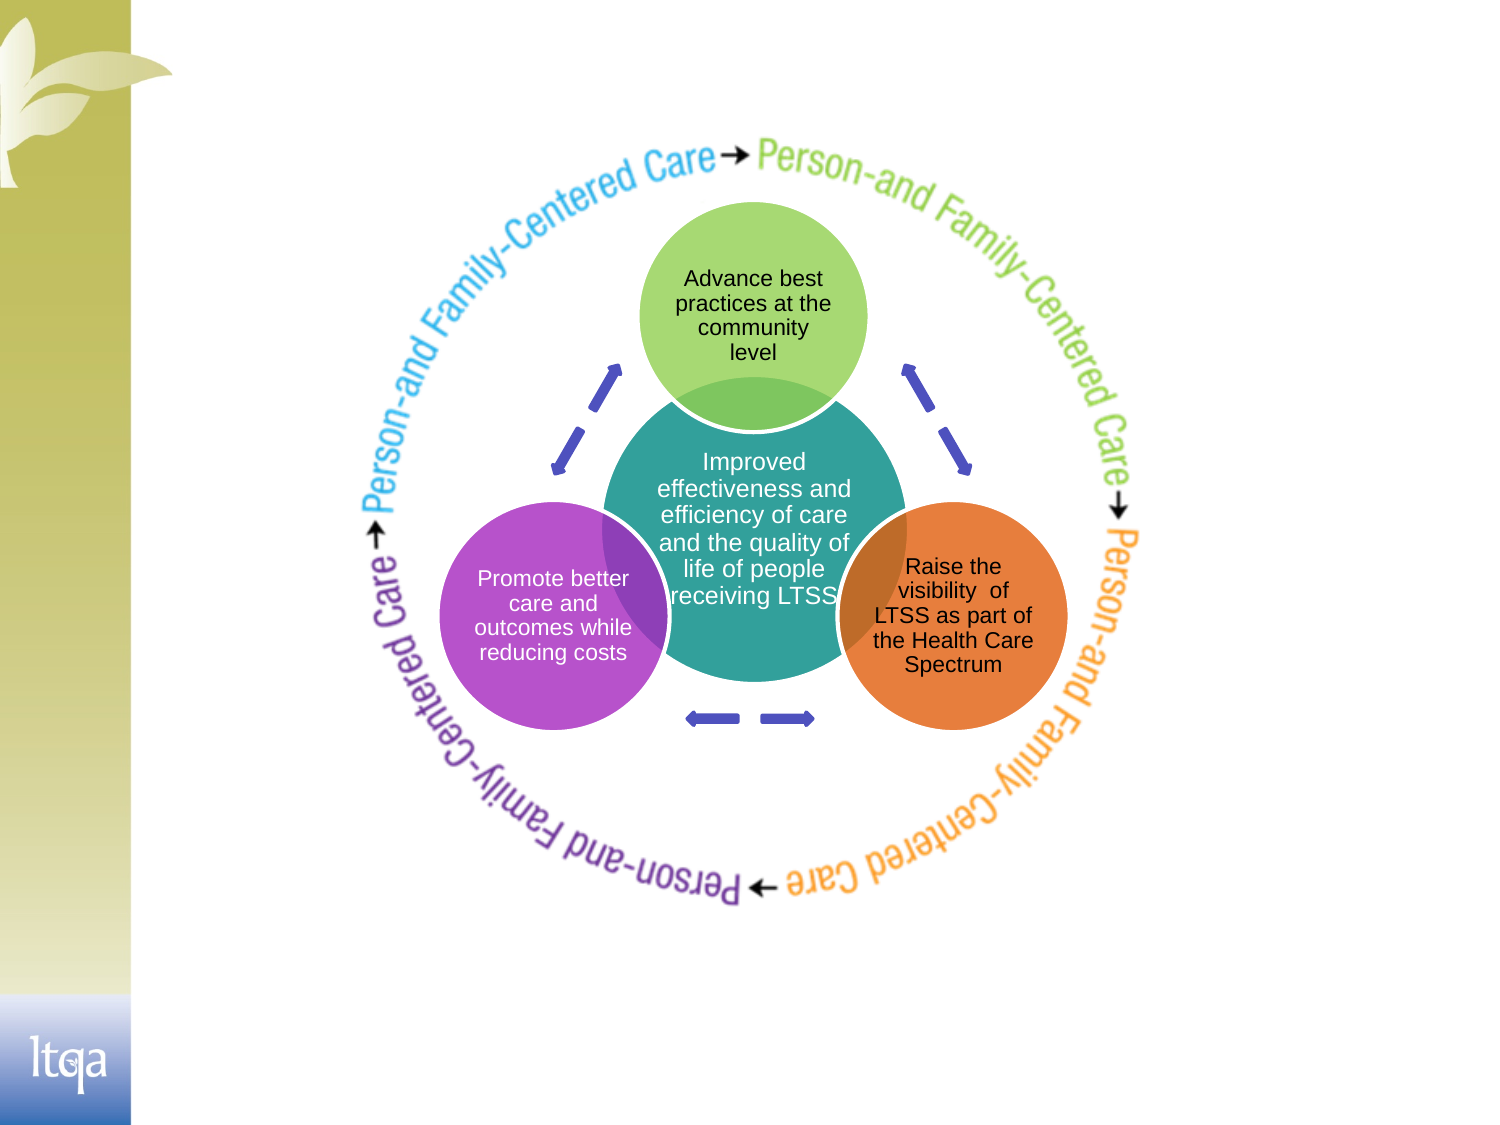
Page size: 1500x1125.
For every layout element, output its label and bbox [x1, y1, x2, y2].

text_box [349, 124, 1154, 921]
picture [0, 0, 173, 1125]
